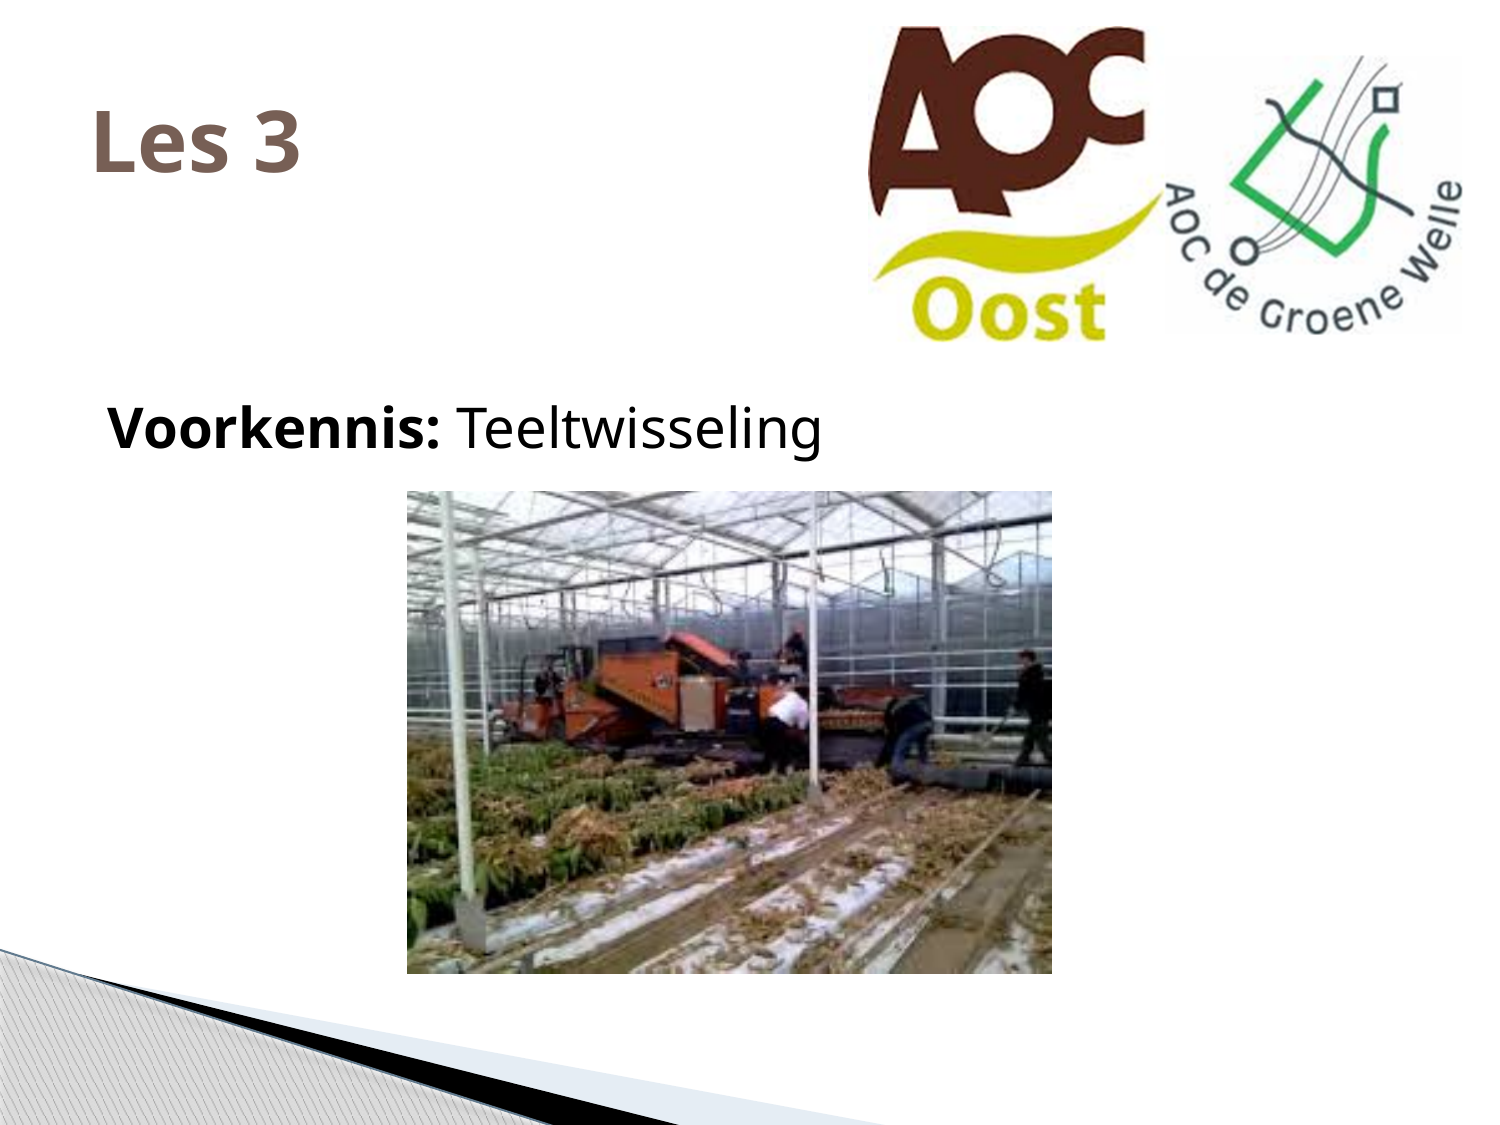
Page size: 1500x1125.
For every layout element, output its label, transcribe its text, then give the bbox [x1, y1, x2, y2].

picture [407, 491, 1052, 975]
picture [867, 26, 1473, 365]
list Voorkennis: Teeltwisseling [75, 385, 1425, 986]
title Les 3 [75, 45, 862, 233]
